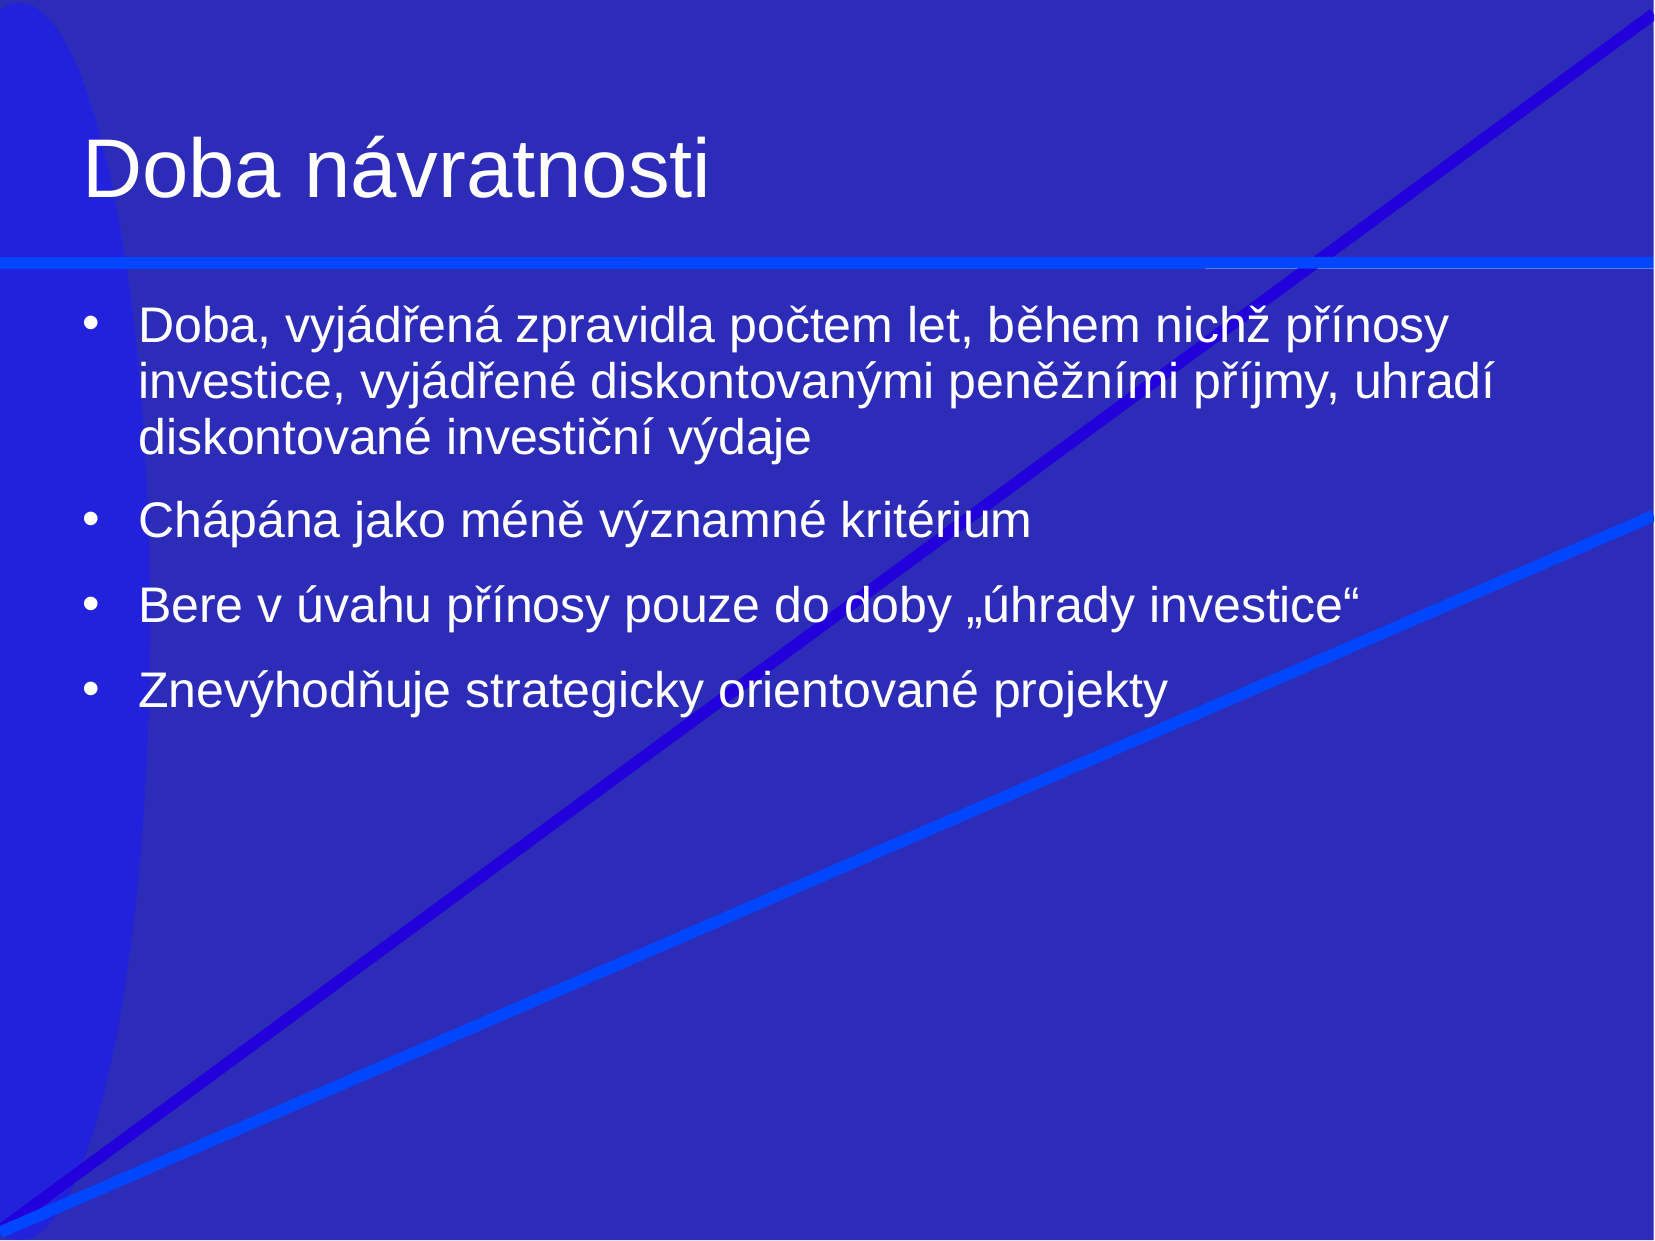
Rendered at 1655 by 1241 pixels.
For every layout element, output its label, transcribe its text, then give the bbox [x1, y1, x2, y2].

title Doba návratnosti [80, 67, 1574, 321]
text_box Doba, vyjádřená zpravidla počtem let, během nichž přínosy investice, vyjádřené diskontovanými peněžními příjmy, uhradí diskontované investiční výdaje Chápána jako méně významné kritérium Bere v úvahu přínosy pouze do doby „úhrady investice“ Znevýhodňuje strategicky orientované projekty [80, 296, 1499, 718]
